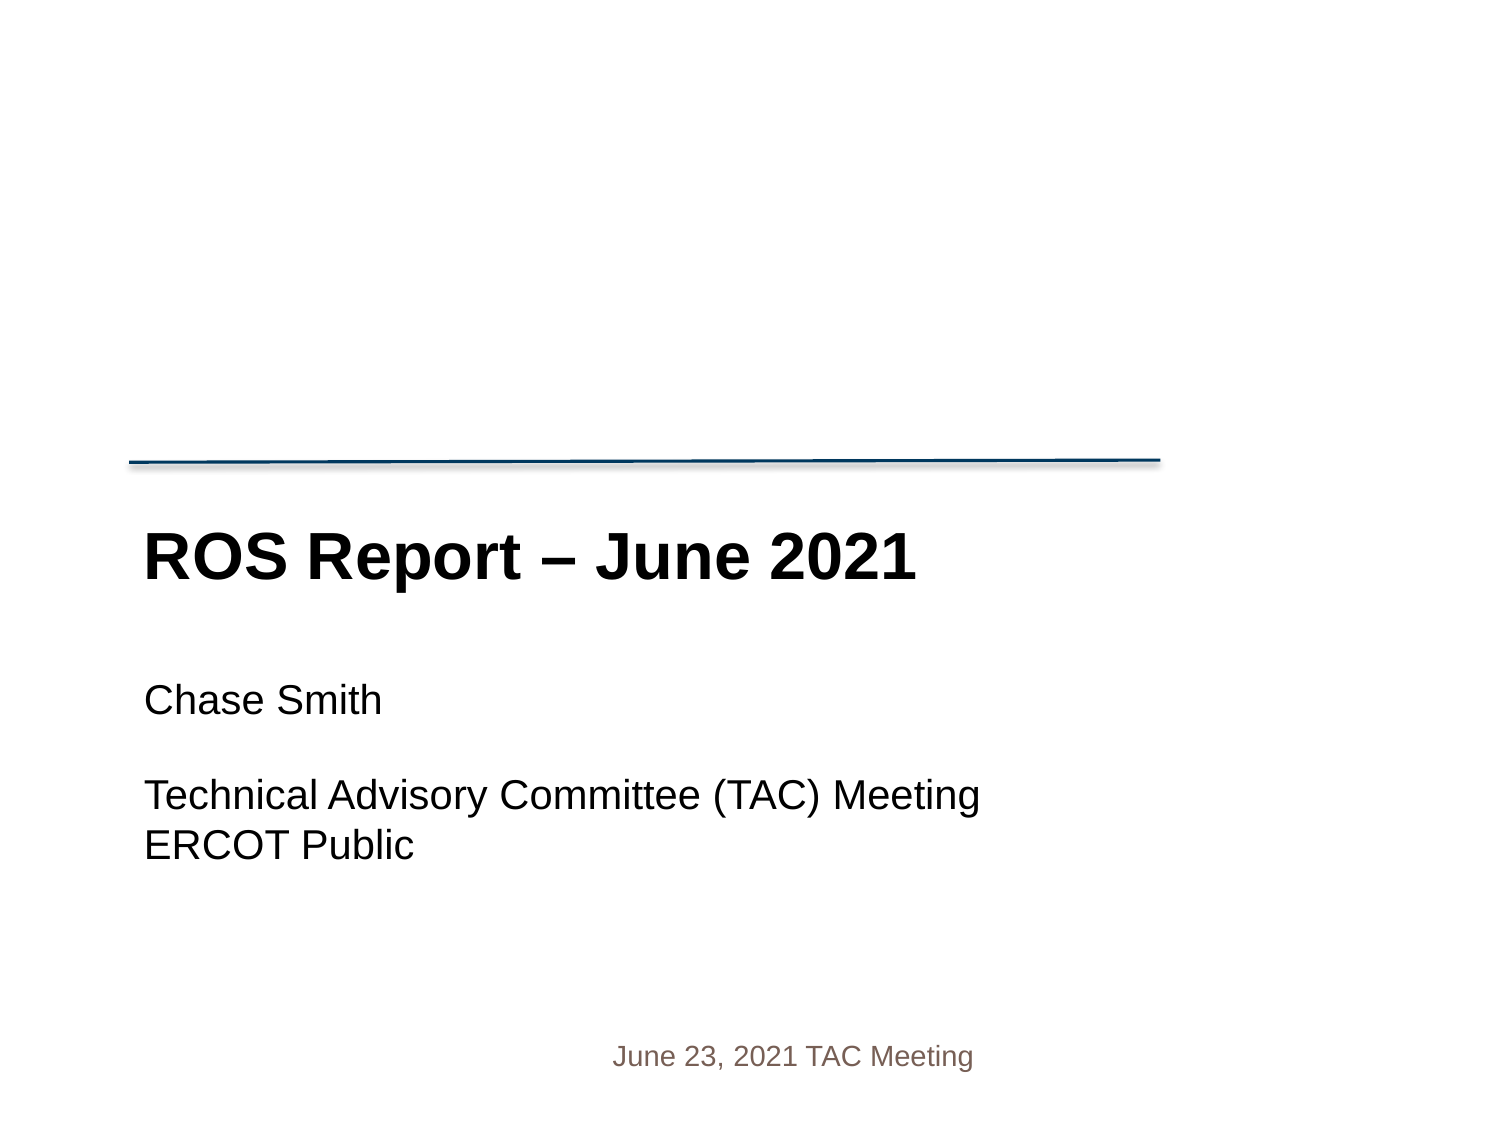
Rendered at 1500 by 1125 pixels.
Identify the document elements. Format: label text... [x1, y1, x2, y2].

footer June 23, 2021 TAC Meeting [99, 1025, 990, 1085]
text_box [128, 459, 1367, 890]
